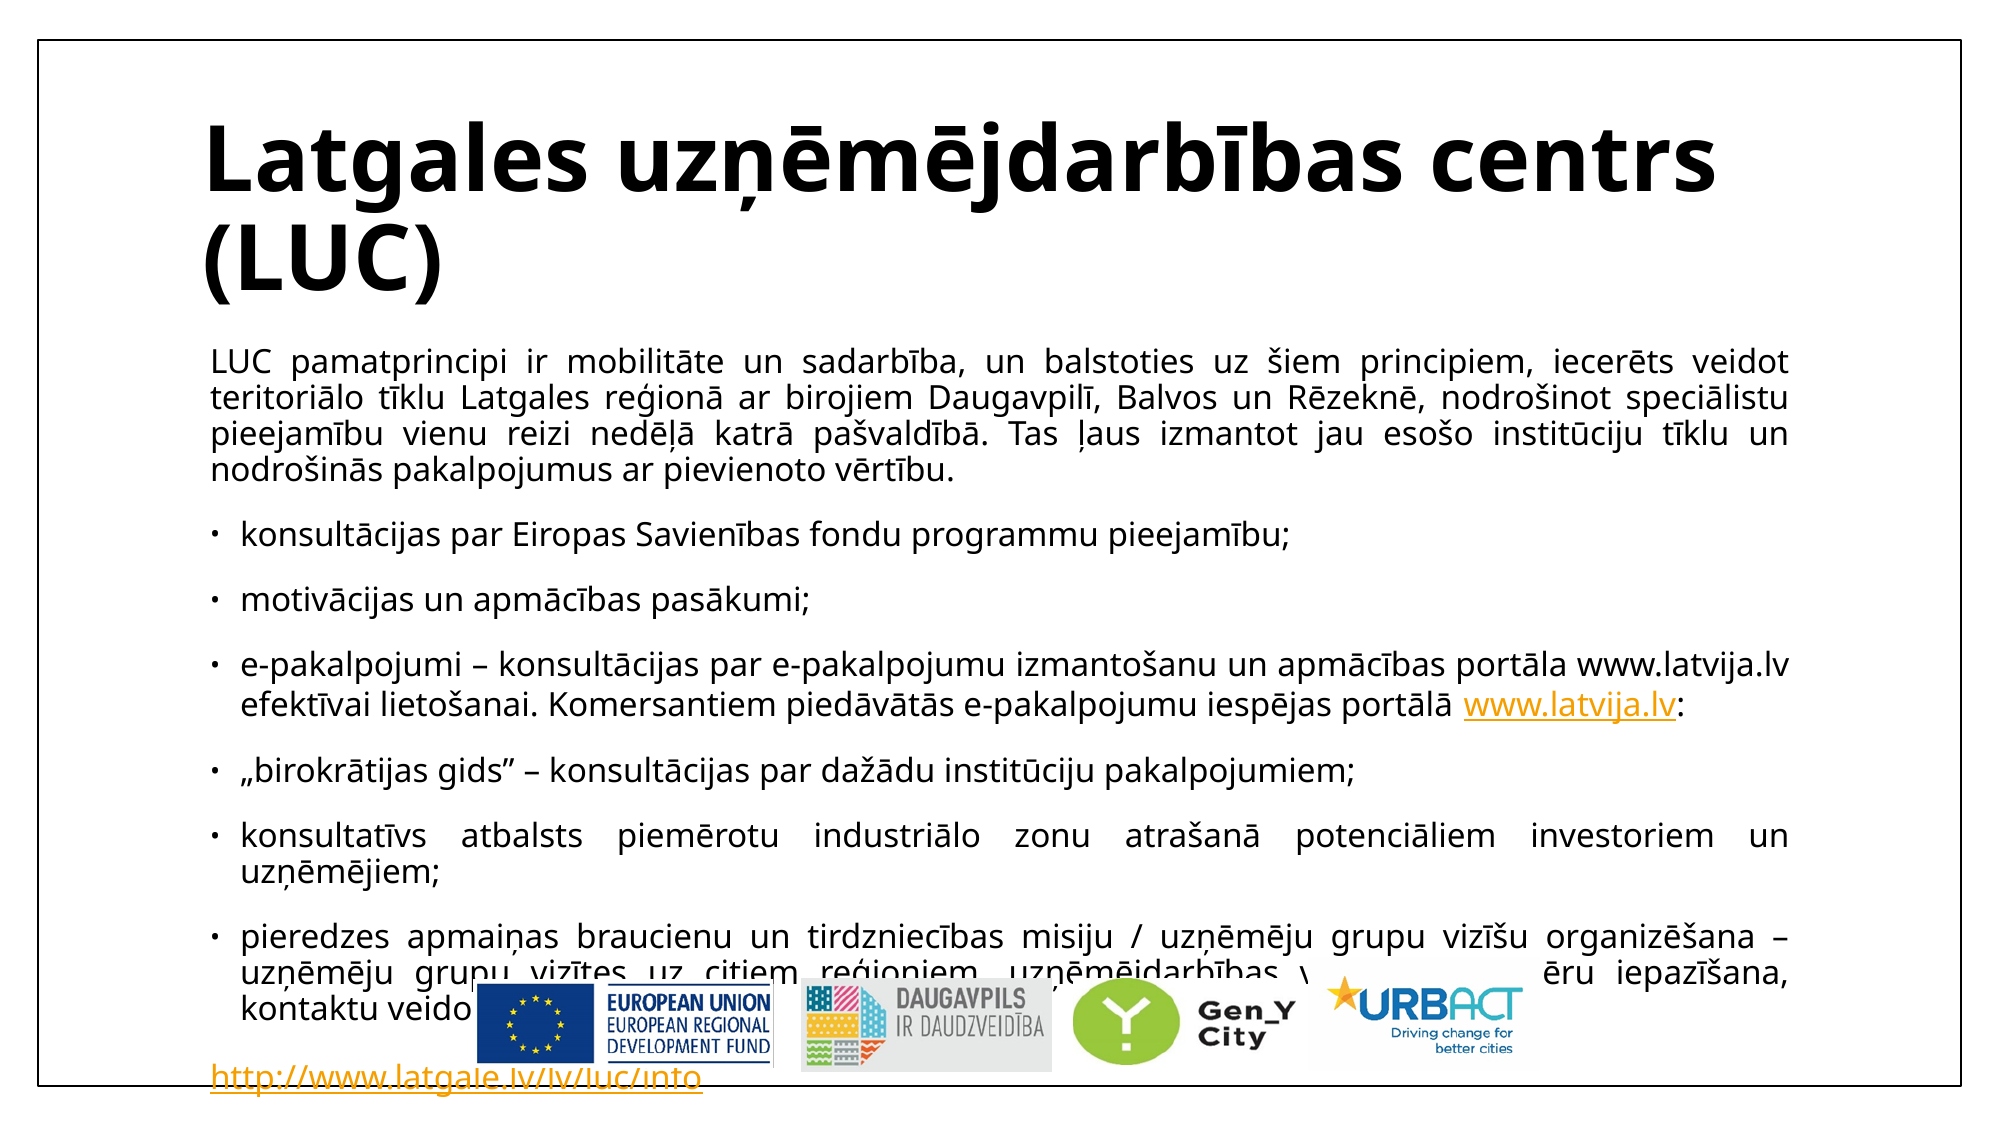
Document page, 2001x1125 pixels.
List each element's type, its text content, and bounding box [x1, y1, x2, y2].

title Latgales uzņēmējdarbības centrs (LUC) [187, 99, 1896, 323]
list LUC pamatprincipi ir mobilitāte un sadarbība, un balstoties uz šiem principiem, iecerēts veidot teritoriālo tīklu Latgales reģionā ar birojiem Daugavpilī, Balvos un Rēzeknē, nodrošinot speciālistu pieejamību vienu reizi nedēļā katrā pašvaldībā. Tas ļaus izmantot jau esošo institūciju tīklu un nodrošinās pakalpojumus ar pievienoto vērtību. konsultācijas par Eiropas Savienības fondu programmu pieejamību; motivācijas un apmācības pasākumi; e-pakalpojumi – konsultācijas par e-pakalpojumu izmantošanu un apmācības portāla www.latvija.lv efektīvai lietošanai. Komersantiem piedāvātās e-pakalpojumu iespējas portālā www.latvija.lv: „birokrātijas gids” – konsultācijas par dažādu institūciju pakalpojumiem; konsultatīvs atbalsts piemērotu industriālo zonu atrašanā potenciāliem investoriem un uzņēmējiem; pieredzes apmaiņas braucienu un tirdzniecības misiju / uzņēmēju grupu vizīšu organizēšana – uzņēmēju grupu vizītes uz citiem reģioniem, uzņēmējdarbības veiksmes piemēru iepazīšana, kontaktu veidošana. http://www.latgale.lv/lv/luc/info [187, 337, 1808, 1000]
picture [473, 957, 1540, 1073]
